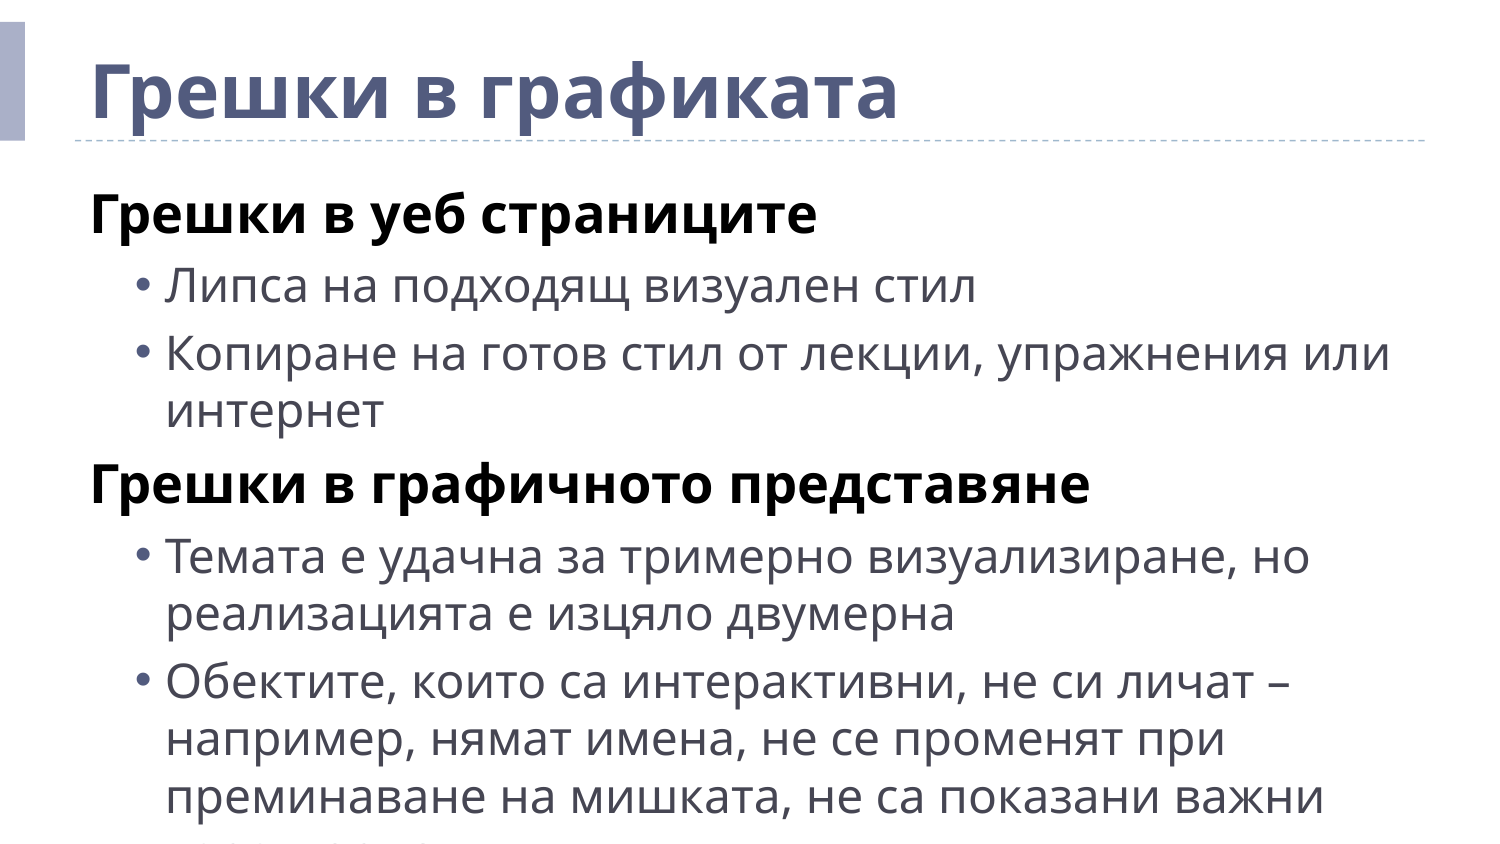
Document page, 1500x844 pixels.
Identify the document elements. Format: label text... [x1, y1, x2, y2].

list Грешки в уеб страниците Липса на подходящ визуален стил Копиране на готов стил от лекции, упражнения или интернет Грешки в графичното представяне Темата е удачна за тримерно визуализиране, но реализацията е изцяло двумерна Обектите, които са интерактивни, не си личат – например, нямат имена, не се променят при преминаване на мишката, не са показани важни характеристики [75, 171, 1475, 835]
title Грешки в графиката [75, 18, 1475, 141]
